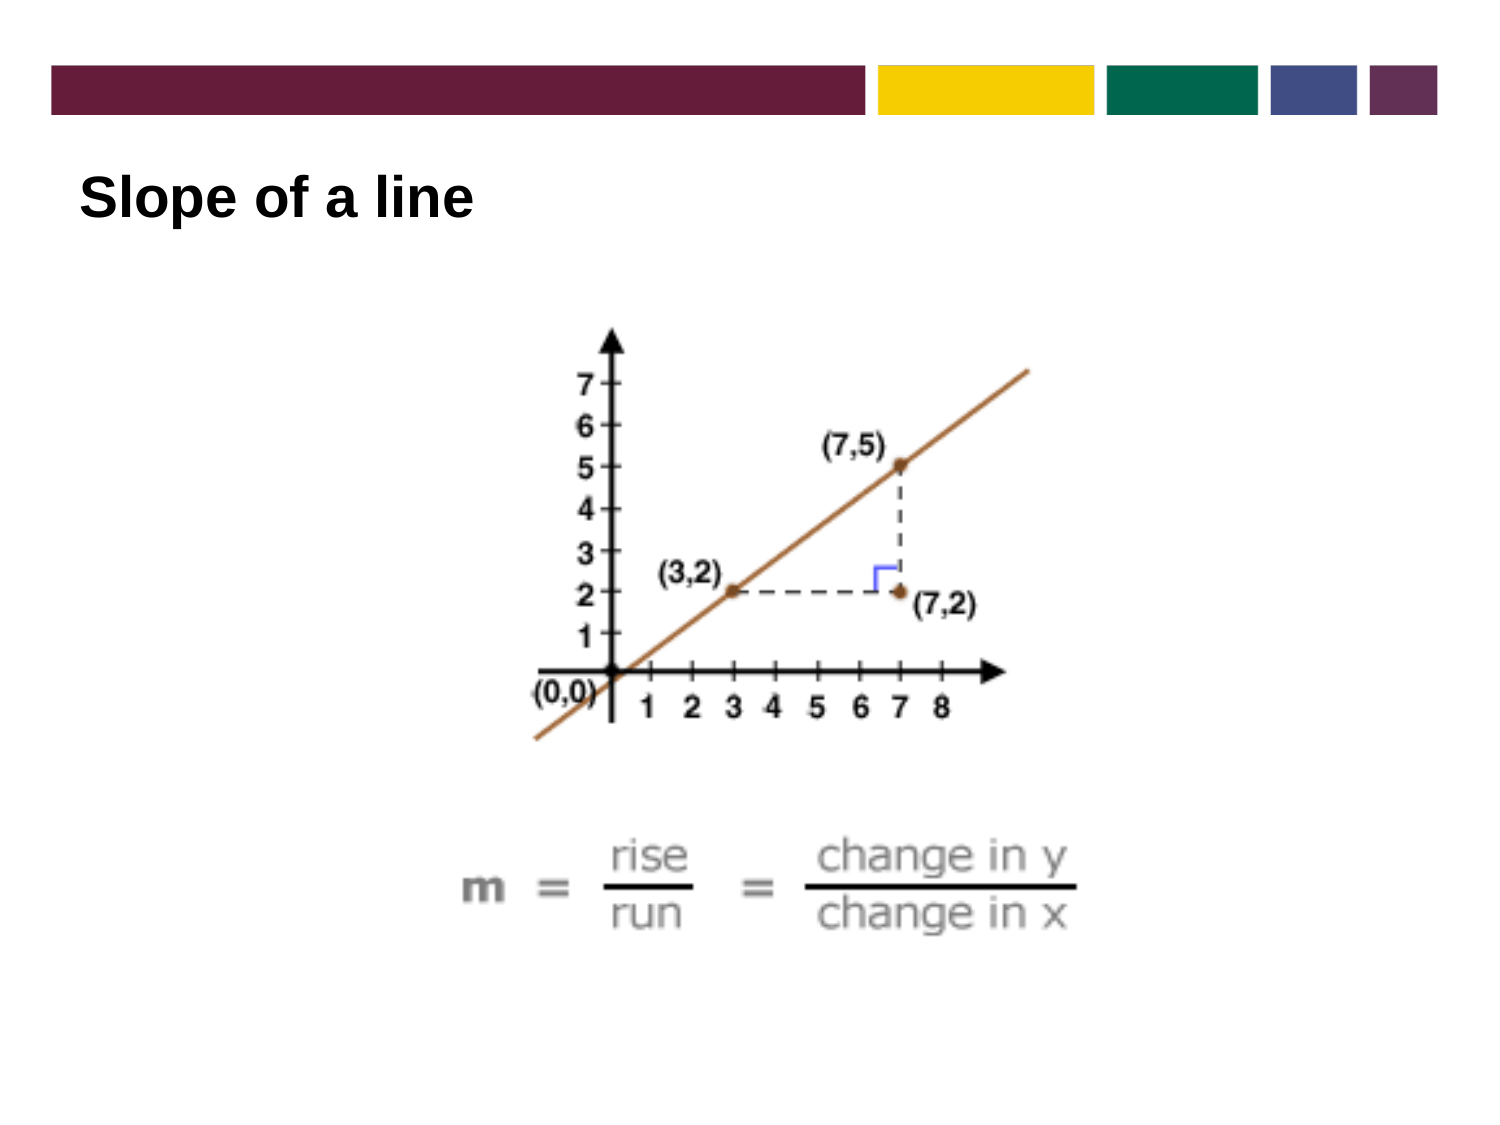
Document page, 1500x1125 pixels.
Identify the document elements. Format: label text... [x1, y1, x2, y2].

text_box Slope of a line [59, 151, 496, 237]
picture [526, 313, 1046, 769]
picture [445, 813, 1132, 972]
picture [37, 49, 1438, 116]
